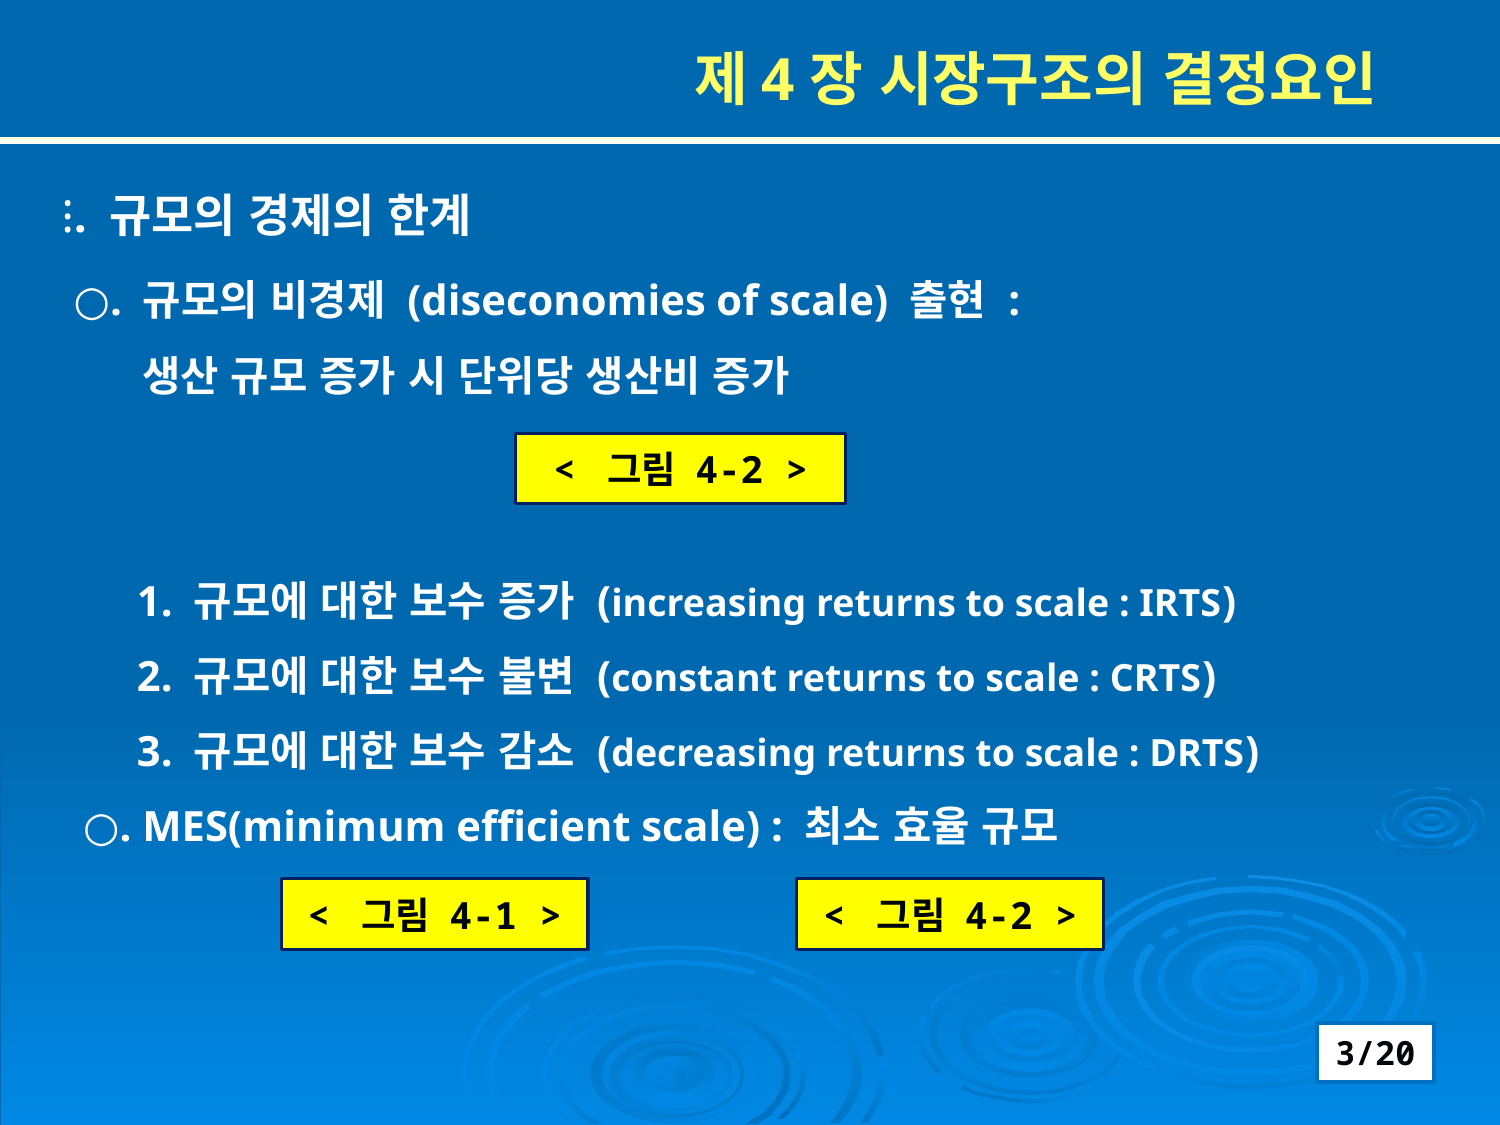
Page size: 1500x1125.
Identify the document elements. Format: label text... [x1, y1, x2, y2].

text_box ⁝. 규모의 경제의 한계 ○. 규모의 비경제 (diseconomies of scale) 출현 : 생산 규모 증가 시 단위당 생산비 증가 1. 규모에 대한 보수 증가 (increasing returns to scale : IRTS) 2. 규모에 대한 보수 불변 (constant returns to scale : CRTS) 3. 규모에 대한 보수 감소 (decreasing returns to scale : DRTS) ○. MES(minimum efficient scale) : 최소 효율 규모 [46, 152, 1465, 1007]
text_box [0, 137, 1500, 144]
text_box < 그림 4-1 > [279, 877, 590, 951]
text_box < 그림 4-2 > [795, 877, 1106, 951]
text_box 제4장 시장구조의 결정요인 [679, 35, 1455, 120]
text_box < 그림 4-2 > [513, 431, 848, 506]
text_box 3/20 [1315, 1021, 1436, 1084]
